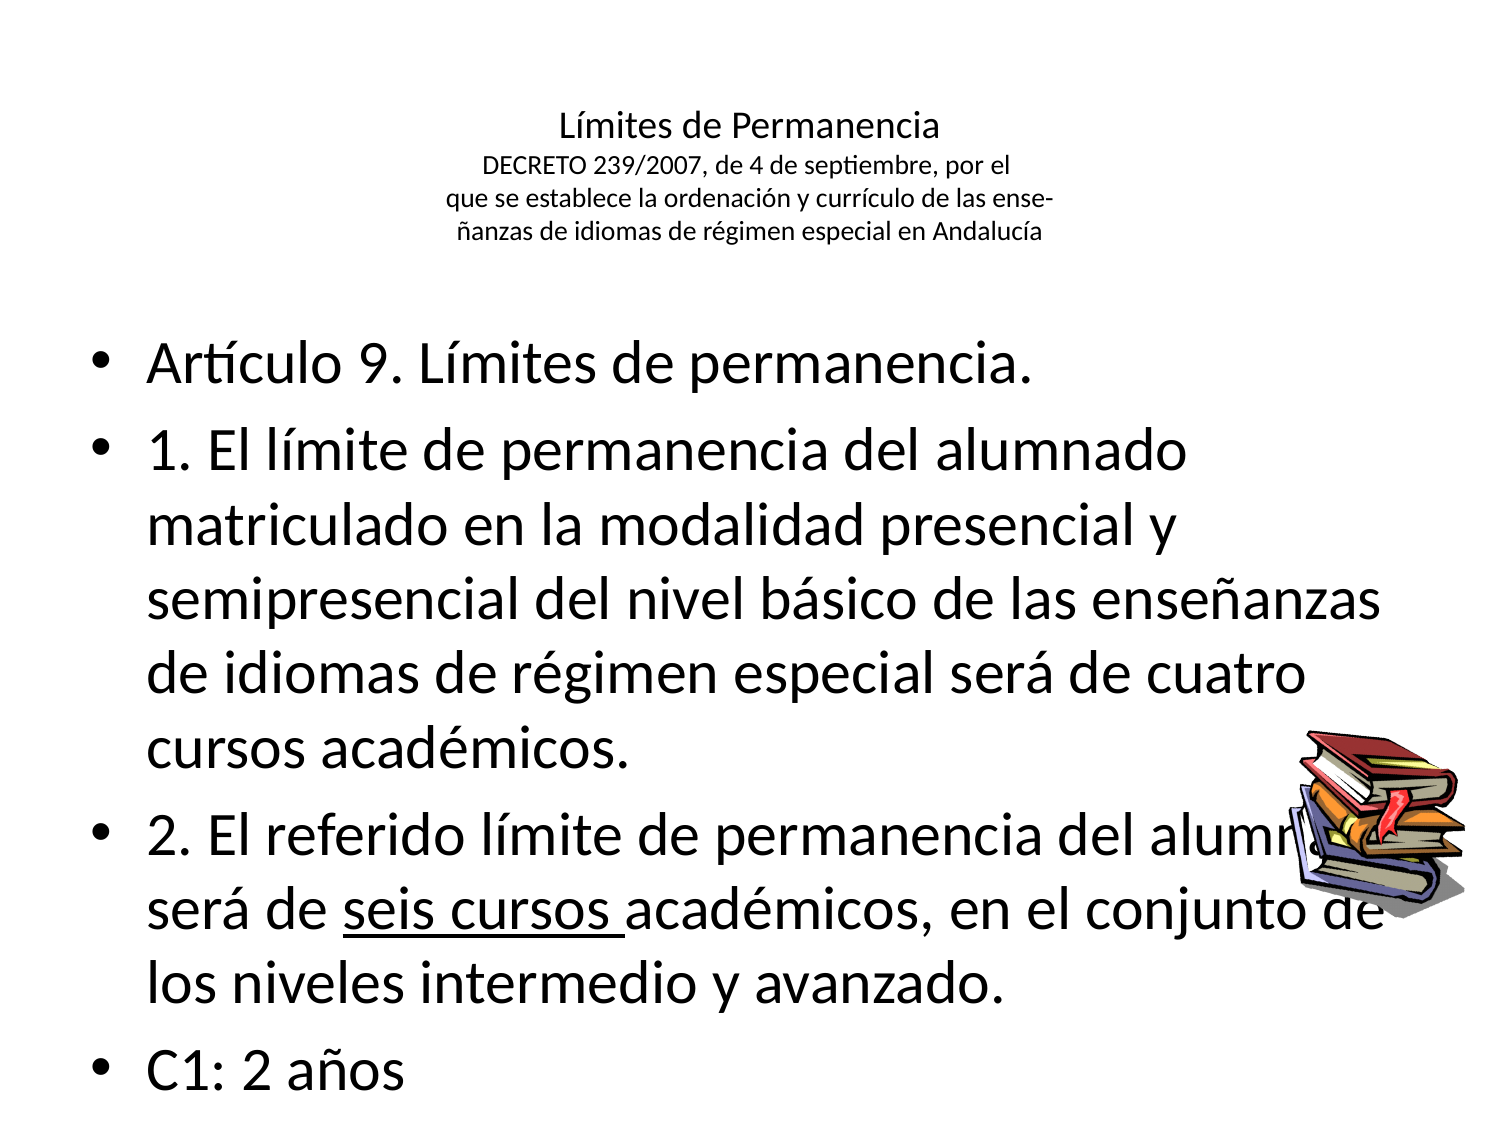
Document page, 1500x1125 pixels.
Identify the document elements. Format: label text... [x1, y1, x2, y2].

title Límites de Permanencia DECRETO 239/2007, de 4 de septiembre, por el que se establece la ordenación y currículo de las ense- ñanzas de idiomas de régimen especial en Andalucía [75, 90, 1425, 303]
list Artículo 9. Límites de permanencia. 1. El límite de permanencia del alumnado matriculado en la modalidad presencial y semipresencial del nivel básico de las enseñanzas de idiomas de régimen especial será de cuatro cursos académicos. 2. El referido límite de permanencia del alumnado será de seis cursos académicos, en el conjunto de los niveles intermedio y avanzado. C1: 2 años [75, 314, 1425, 1125]
picture [1265, 716, 1499, 934]
